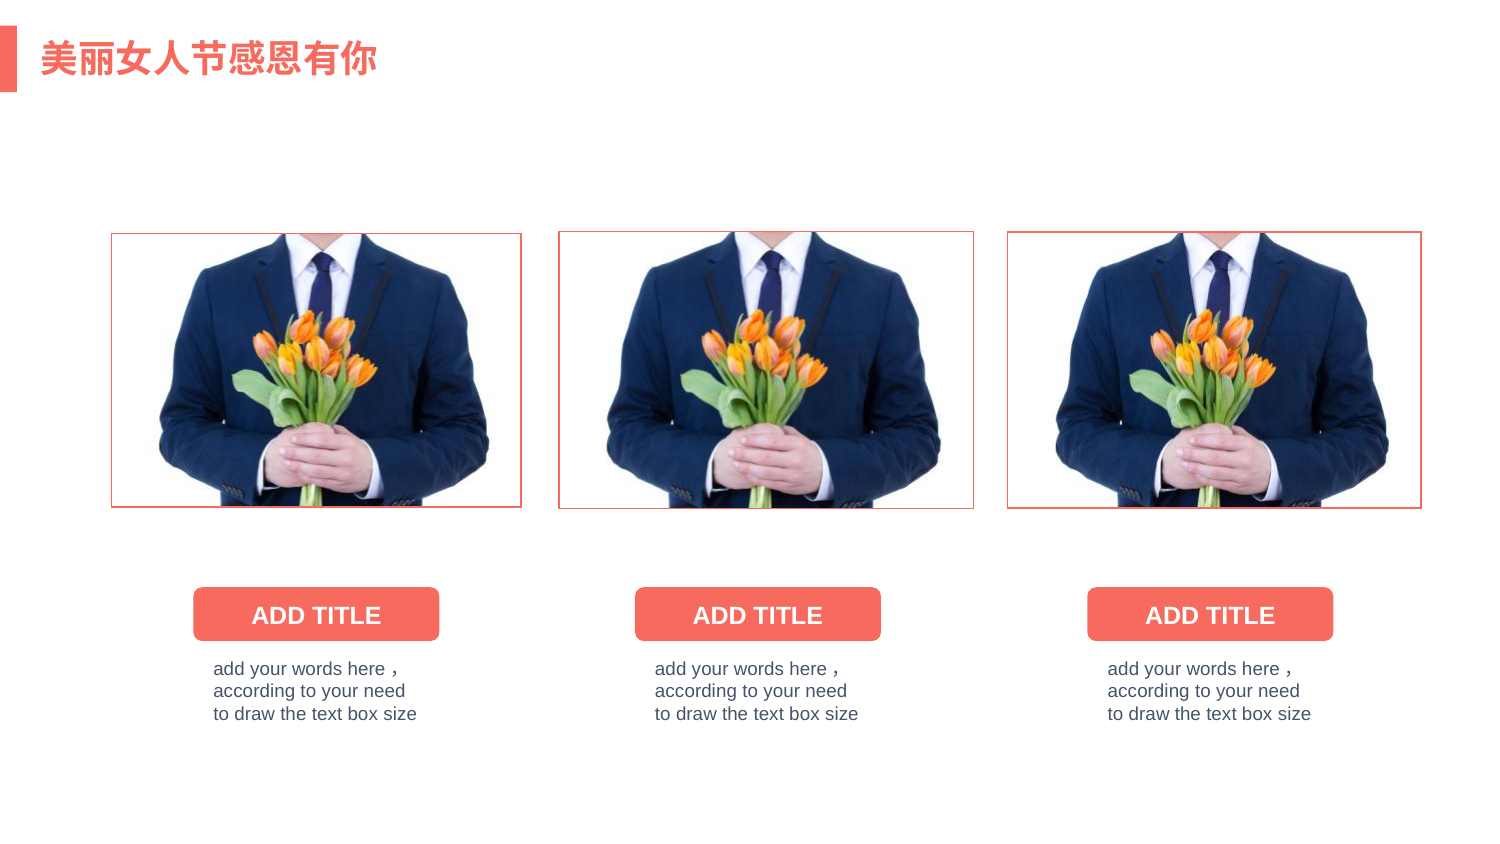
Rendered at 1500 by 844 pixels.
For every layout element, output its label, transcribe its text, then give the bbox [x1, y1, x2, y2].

text_box ADD TITLE [1091, 599, 1330, 630]
text_box 美丽女人节感恩有你 [29, 29, 459, 86]
text_box ADD TITLE [197, 599, 436, 630]
text_box [0, 24, 19, 94]
text_box ADD TITLE [639, 599, 877, 630]
text_box add your words here，according to your need to draw the text box size [213, 656, 420, 724]
picture [1007, 232, 1421, 508]
text_box [193, 587, 440, 642]
picture [559, 232, 973, 509]
picture [112, 233, 521, 507]
text_box [1087, 587, 1334, 642]
text_box add your words here，according to your need to draw the text box size [1107, 656, 1314, 724]
text_box add your words here，according to your need to draw the text box size [655, 656, 861, 724]
text_box [634, 587, 882, 642]
